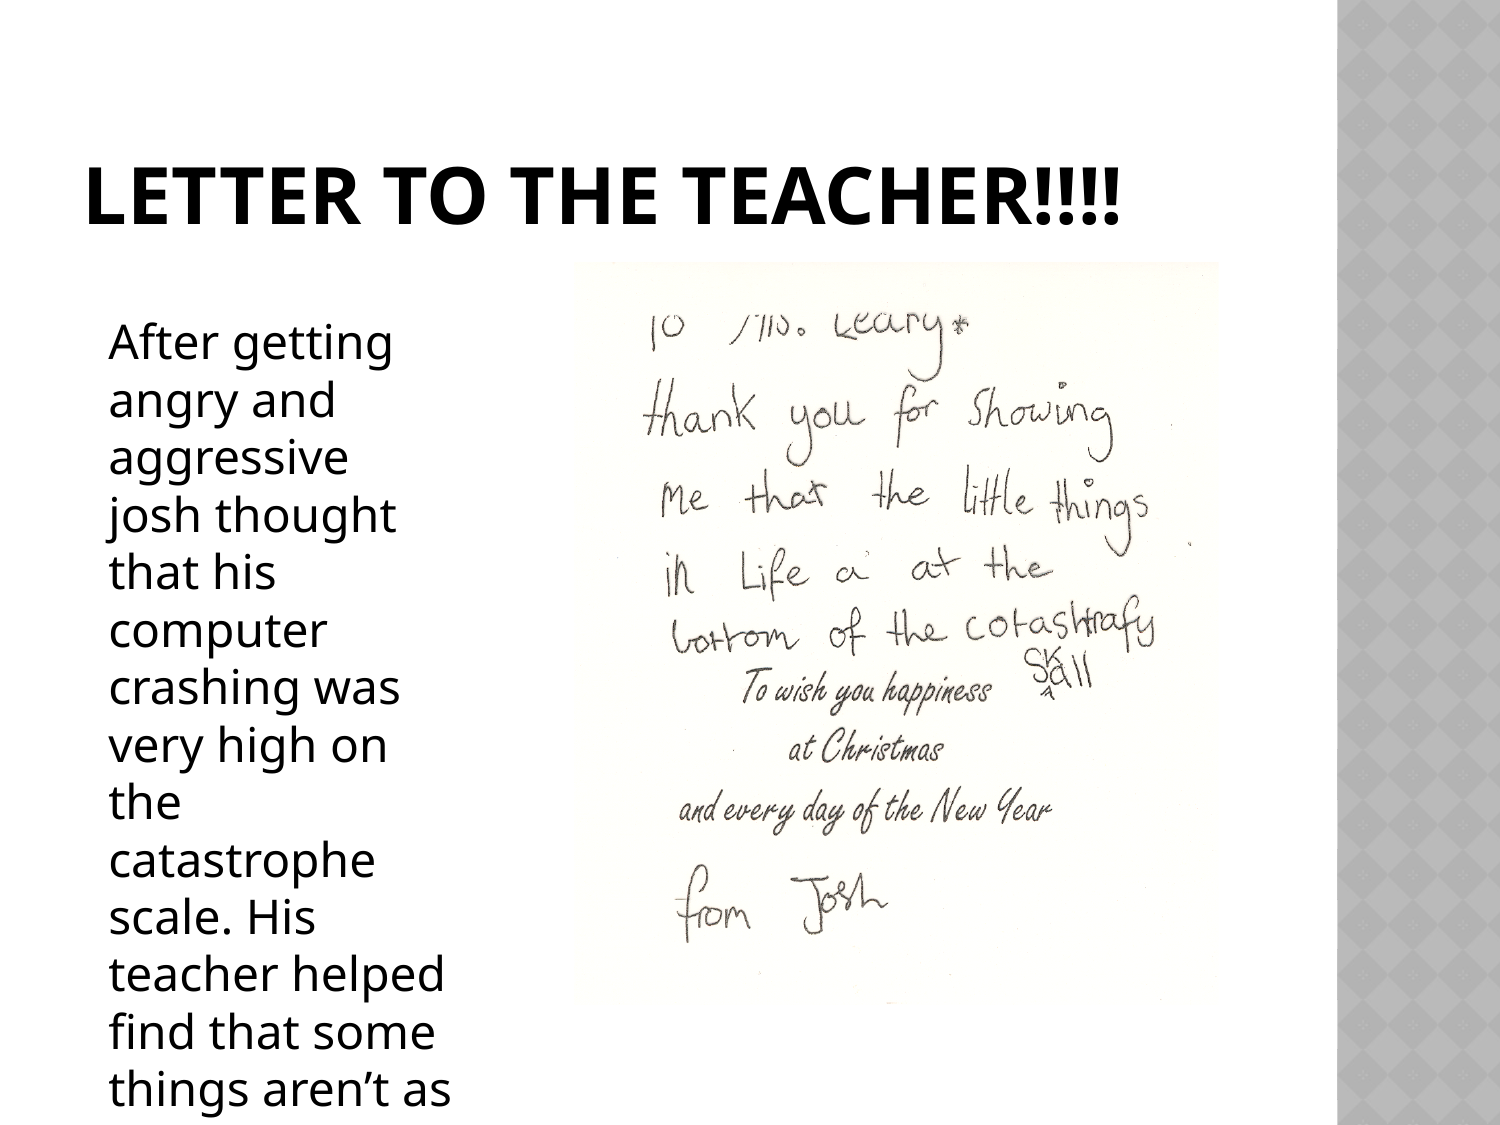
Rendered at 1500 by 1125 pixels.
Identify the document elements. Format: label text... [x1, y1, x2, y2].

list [573, 261, 1220, 1006]
title Letter to the teacher!!!! [75, 52, 1263, 240]
text_box After getting angry and aggressive josh thought that his computer crashing was very high on the catastrophe scale. His teacher helped find that some things aren’t as bad as they seem [93, 304, 469, 1125]
